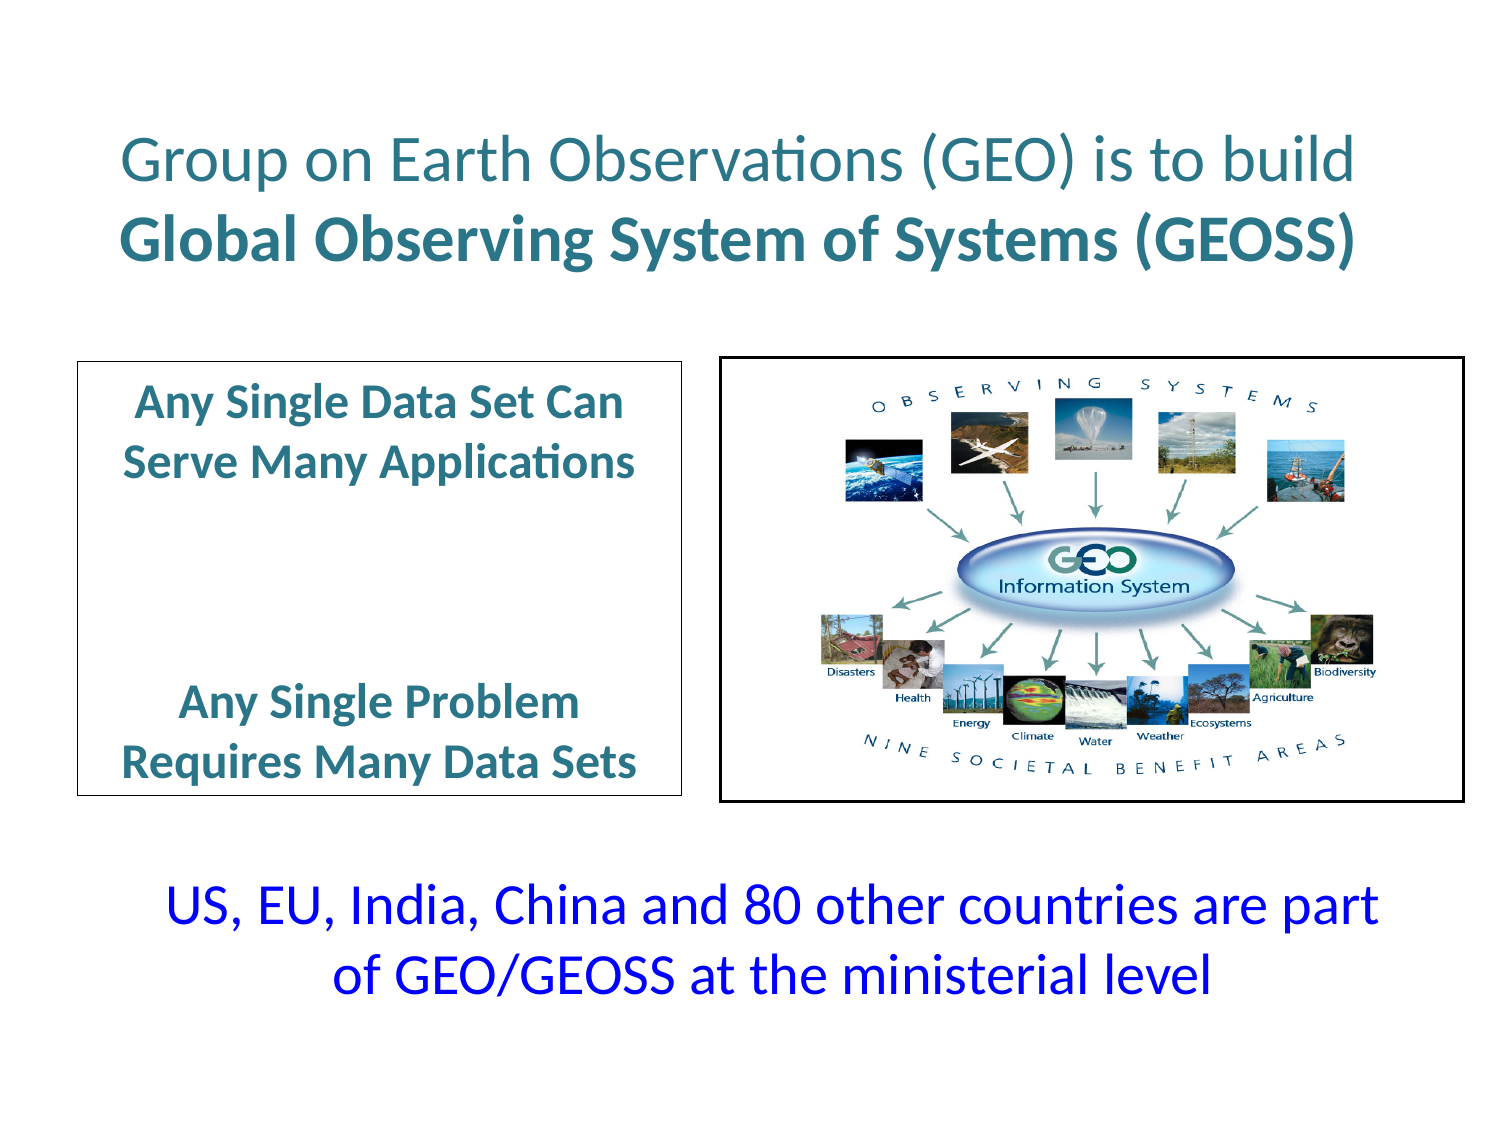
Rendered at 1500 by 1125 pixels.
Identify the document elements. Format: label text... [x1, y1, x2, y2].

text_box Any Single Data Set Can Serve Many Applications Any Single Problem Requires Many Data Sets [77, 361, 682, 796]
text_box Group on Earth Observations (GEO) is to build Global Observing System of Systems (GEOSS) [77, 107, 1400, 282]
picture [721, 358, 1463, 801]
text_box US, EU, India, China and 80 other countries are part of GEO/GEOSS at the ministerial level [120, 858, 1426, 1014]
